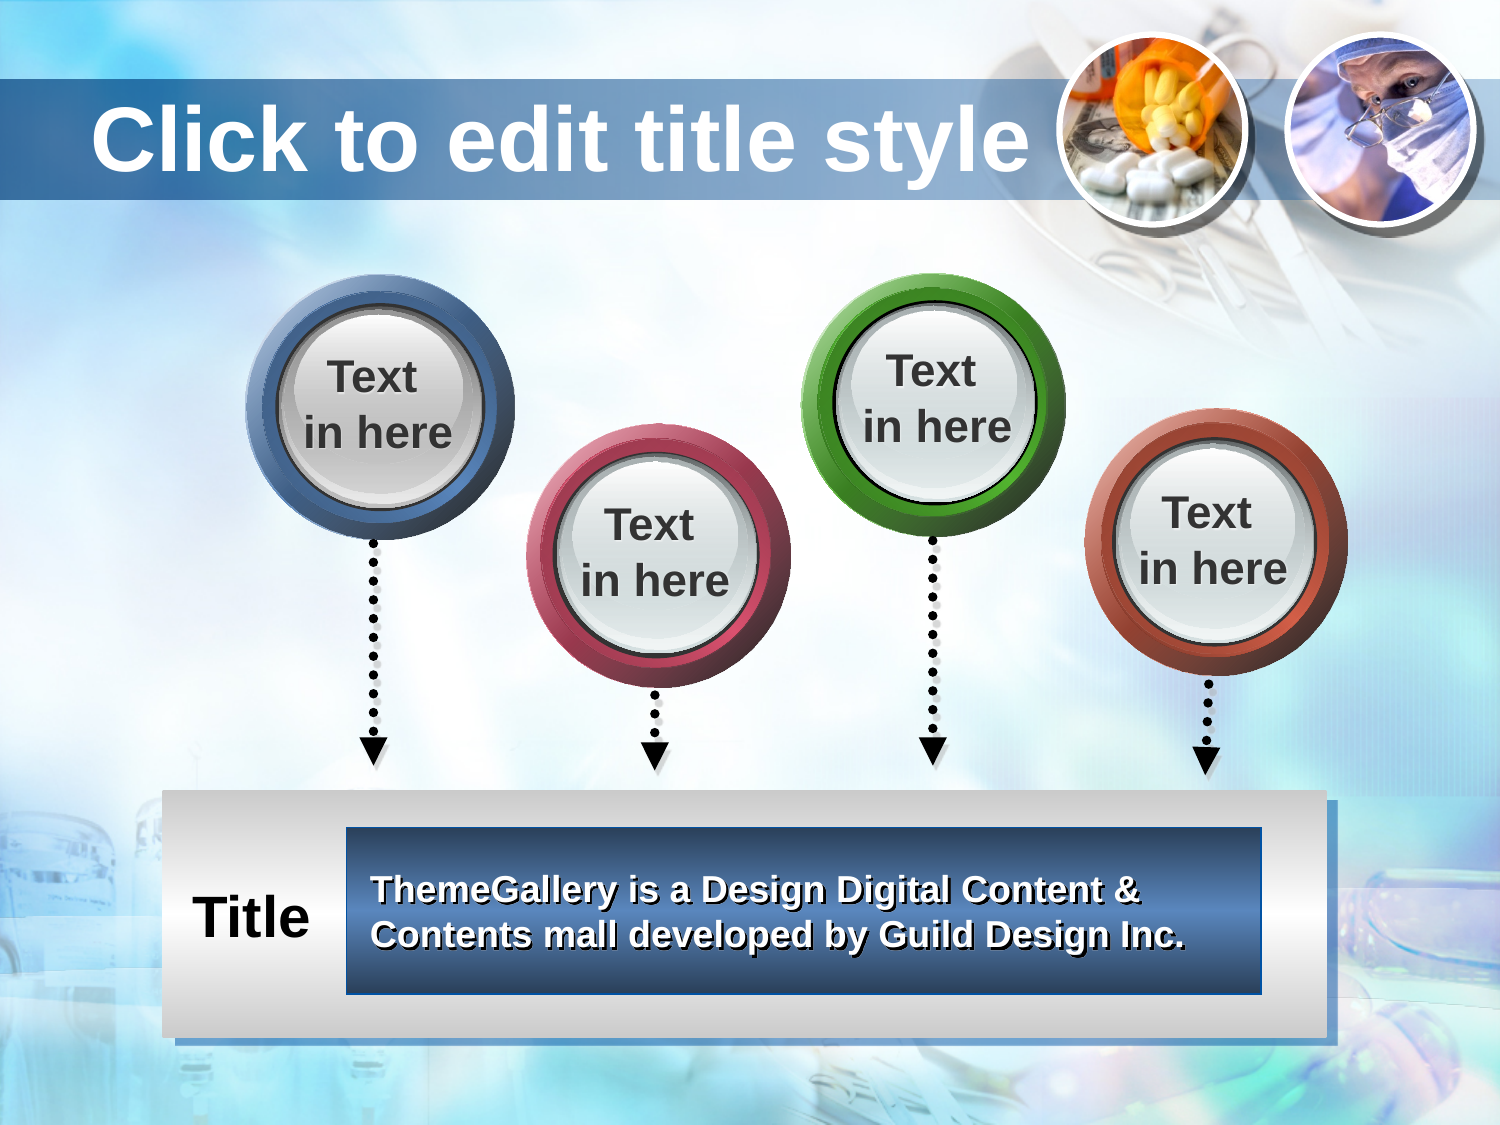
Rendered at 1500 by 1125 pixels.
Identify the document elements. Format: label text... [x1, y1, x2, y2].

picture [0, 0, 1500, 1125]
text_box [346, 827, 1261, 995]
text_box [926, 753, 940, 766]
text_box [244, 273, 515, 541]
text_box [648, 758, 661, 771]
text_box [367, 753, 380, 766]
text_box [1084, 408, 1348, 676]
text_box Title [177, 871, 327, 957]
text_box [526, 423, 791, 688]
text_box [800, 273, 1066, 537]
text_box ThemeGallery is a Design Digital Content & Contents mall developed by Guild Design Inc. [355, 857, 1255, 962]
title Click to edit title style [74, 40, 1051, 229]
text_box [1199, 762, 1212, 776]
text_box [162, 790, 1327, 1038]
